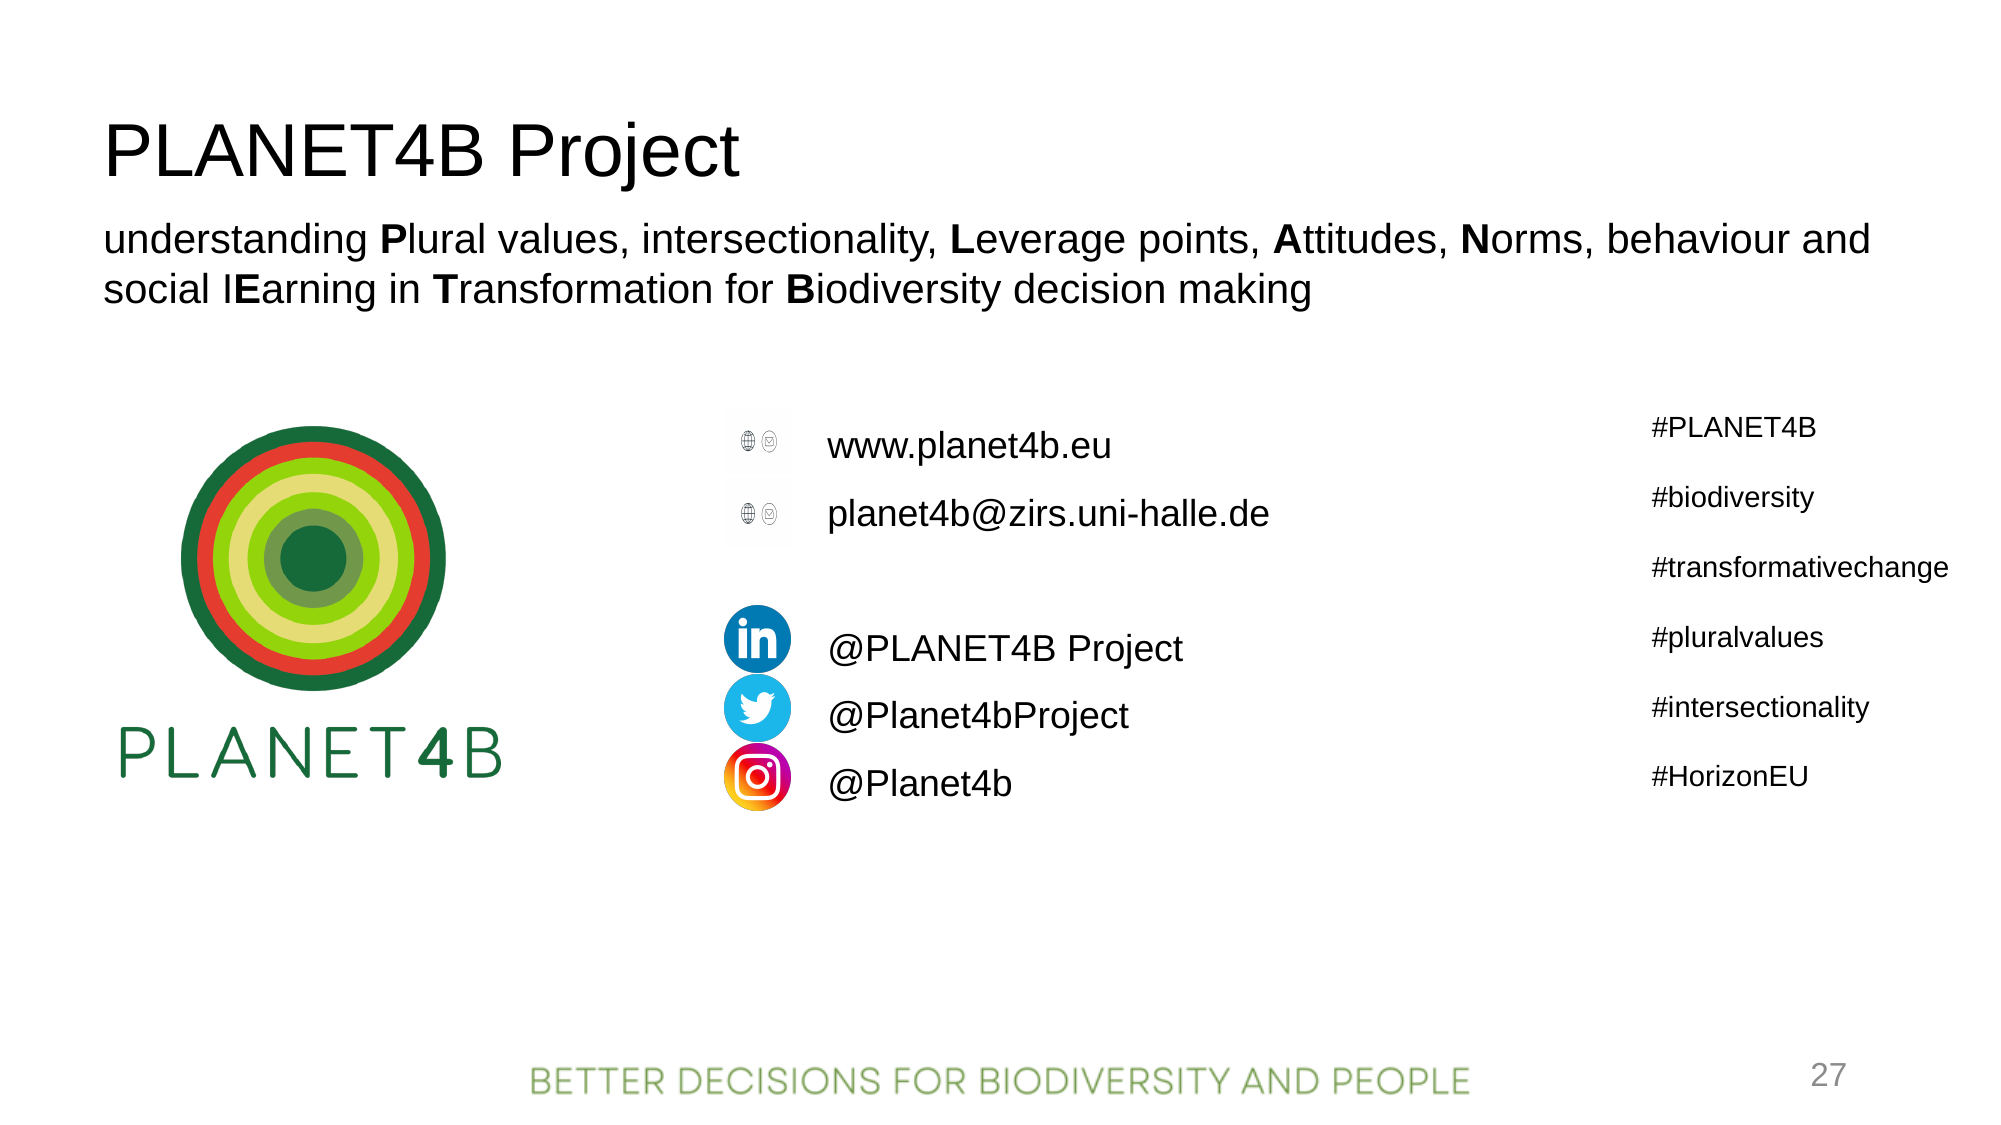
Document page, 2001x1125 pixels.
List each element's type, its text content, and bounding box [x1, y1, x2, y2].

slide_number 27 [1412, 1042, 1863, 1103]
picture [514, 1052, 1486, 1113]
picture [0, 336, 2000, 864]
text_box understanding Plural values, intersectionality, Leverage points, Attitudes, Norms, behaviour and social IEarning in Transformation for Biodiversity decision making [88, 204, 1901, 320]
text_box PLANET4B Project [88, 94, 1100, 200]
